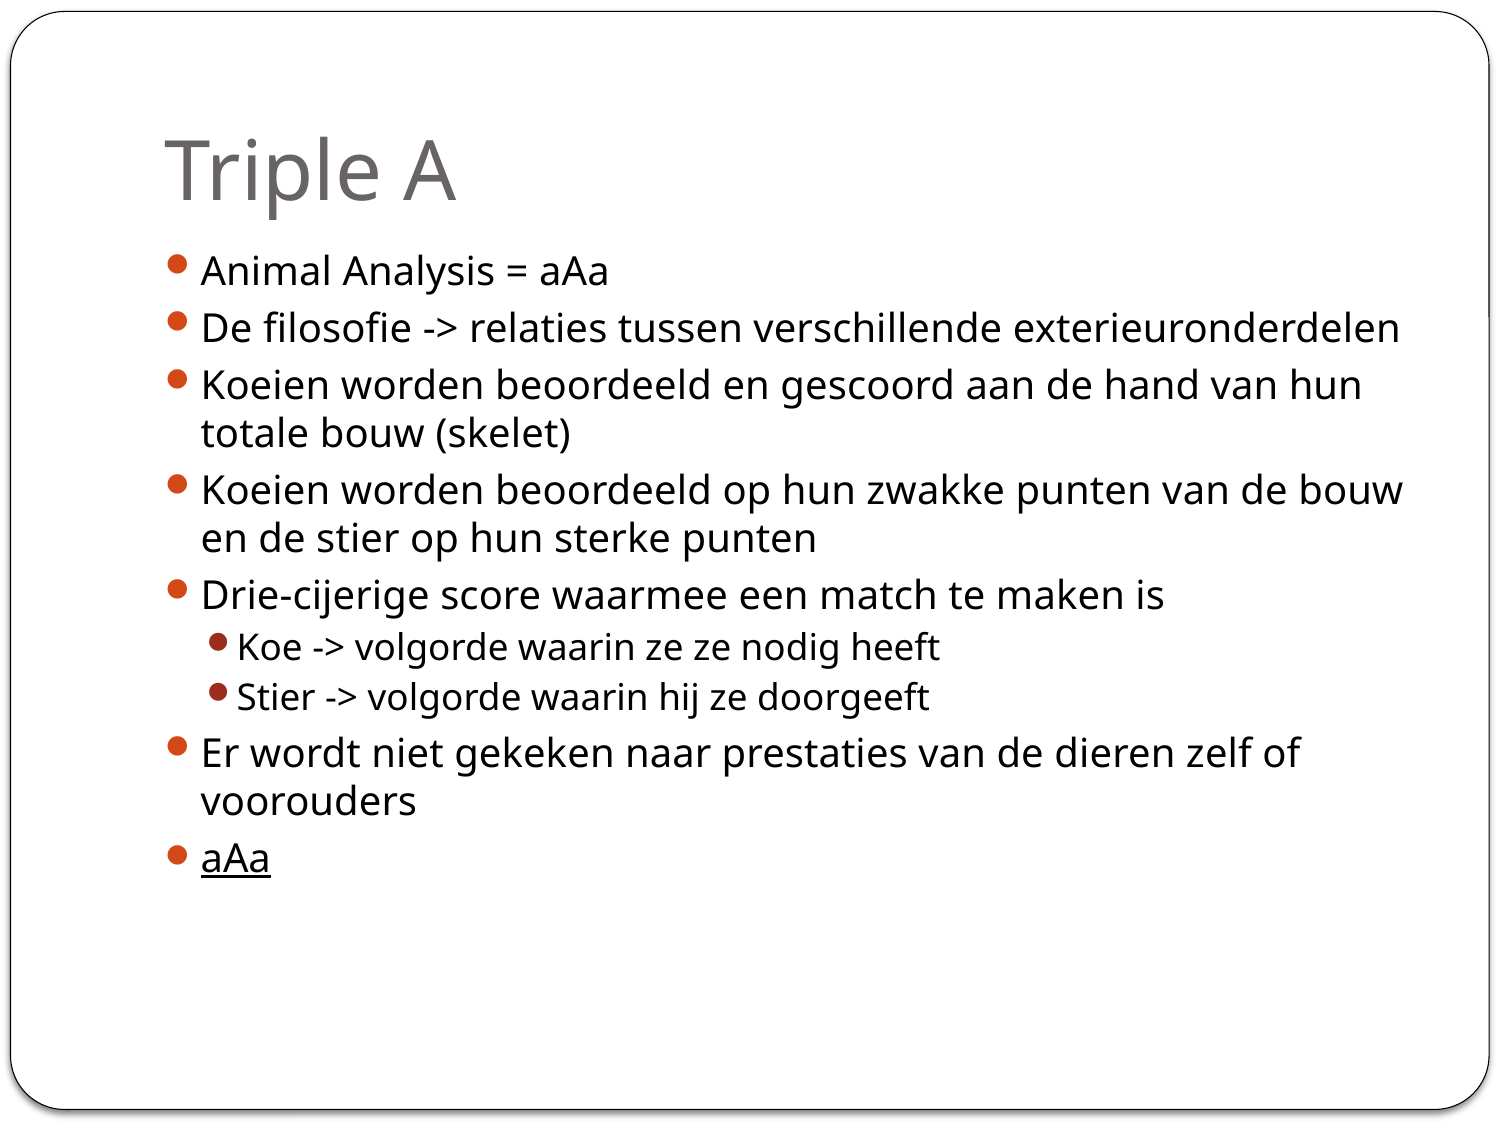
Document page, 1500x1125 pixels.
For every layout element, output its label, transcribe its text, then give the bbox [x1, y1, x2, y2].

title Triple A [150, 45, 1425, 233]
list Animal Analysis = aAa De filosofie -> relaties tussen verschillende exterieuronderdelen Koeien worden beoordeeld en gescoord aan de hand van hun totale bouw (skelet) Koeien worden beoordeeld op hun zwakke punten van de bouw en de stier op hun sterke punten Drie-cijerige score waarmee een match te maken is Koe -> volgorde waarin ze ze nodig heeft Stier -> volgorde waarin hij ze doorgeeft Er wordt niet gekeken naar prestaties van de dieren zelf of voorouders aAa [150, 237, 1425, 988]
